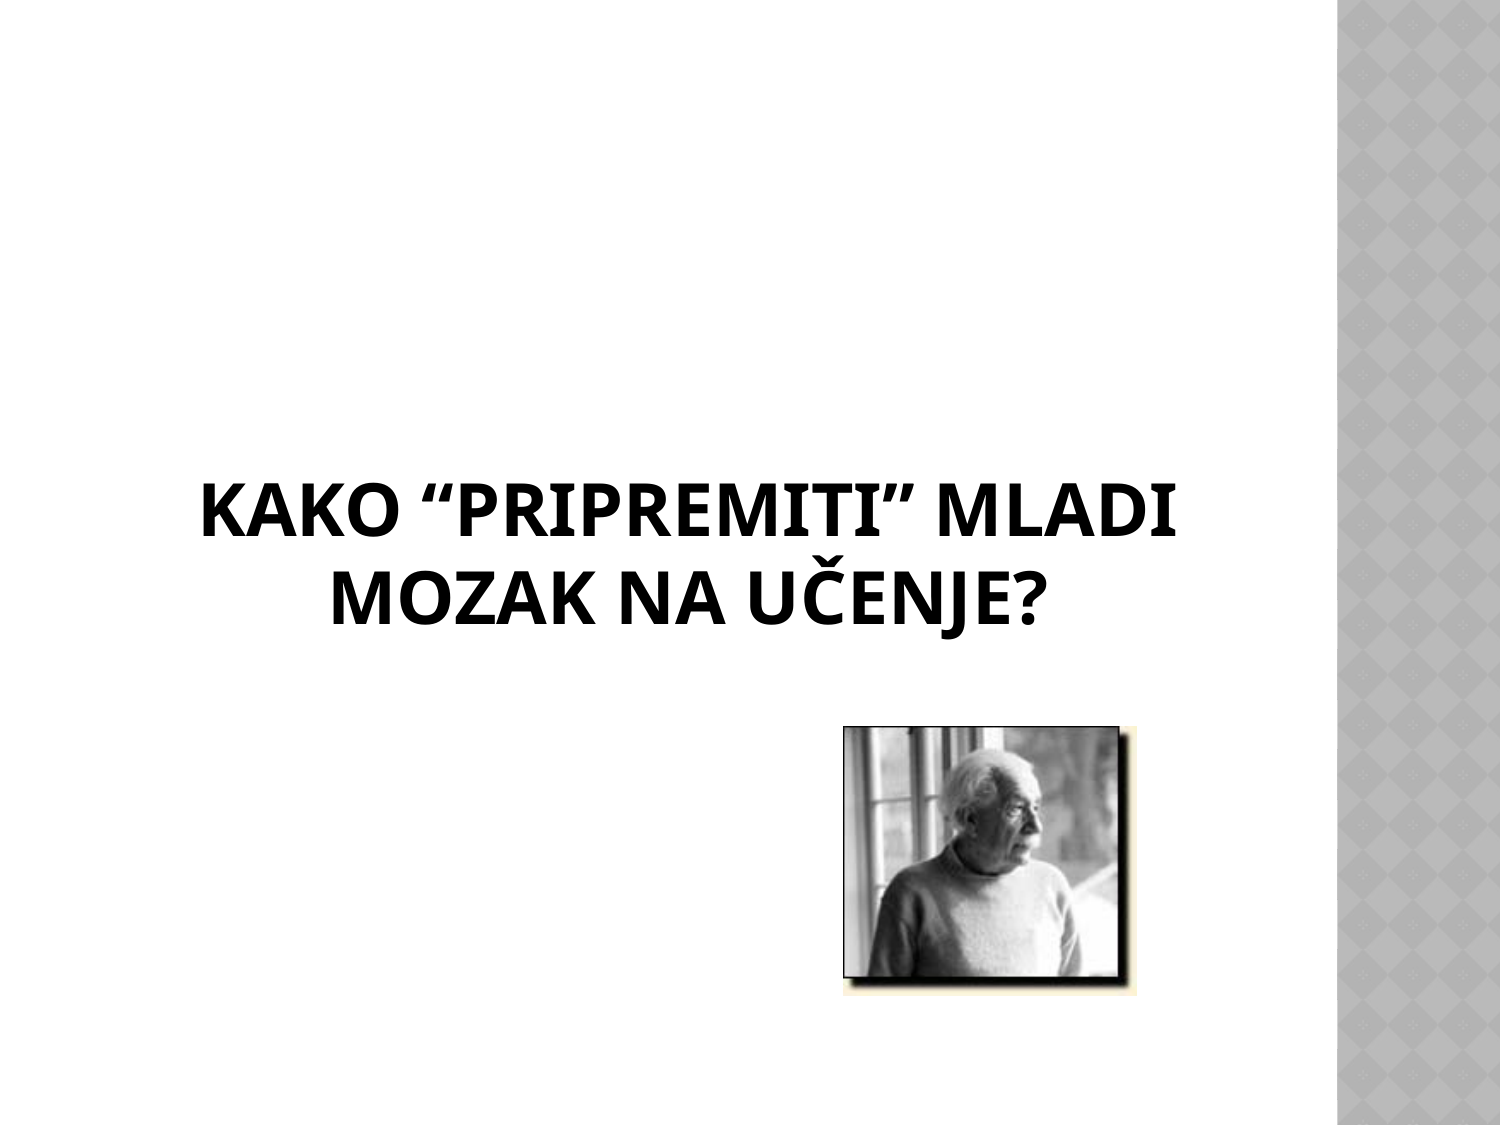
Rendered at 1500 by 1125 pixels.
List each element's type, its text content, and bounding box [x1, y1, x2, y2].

picture [843, 726, 1138, 997]
title Kako “pripremiti” mladi mozak na učenje? [174, 462, 1202, 687]
